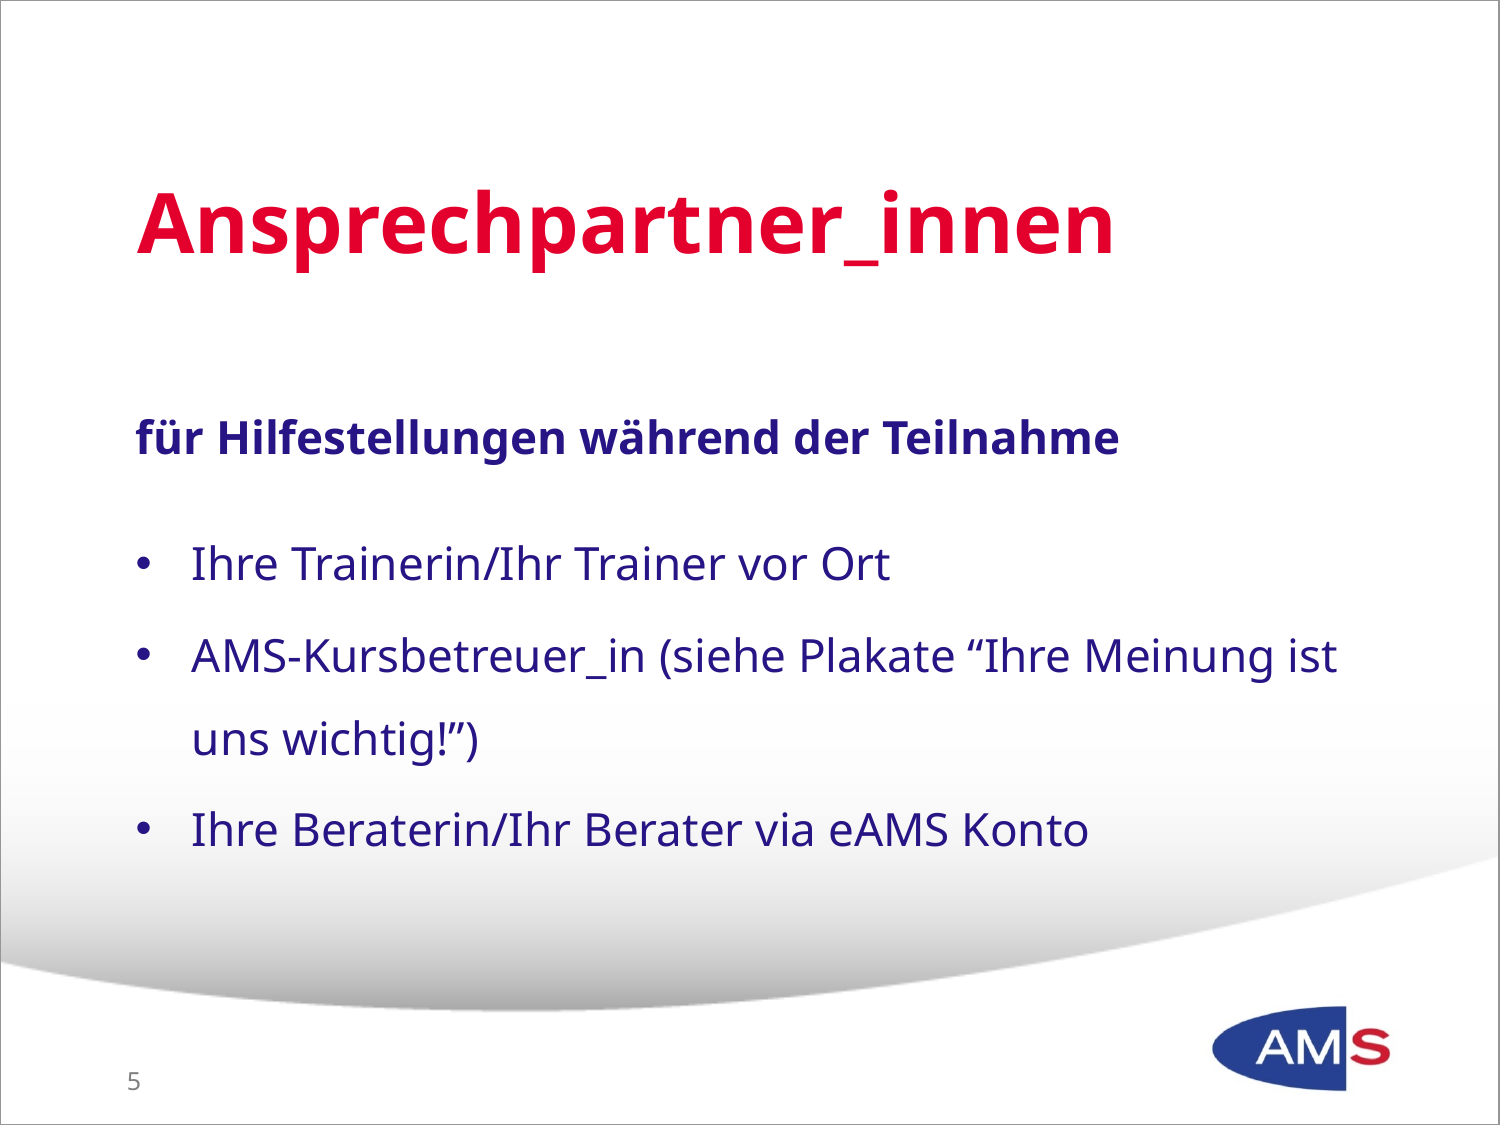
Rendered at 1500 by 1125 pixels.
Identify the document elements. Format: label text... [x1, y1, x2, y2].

picture [1, 1, 1498, 1124]
title Ansprechpartner_innen [122, 126, 1388, 315]
slide_number 4 [112, 1057, 463, 1118]
list für Hilfestellungen während der Teilnahme Ihre Trainerin/Ihr Trainer vor Ort AMS-Kursbetreuer_in (siehe Plakate “Ihre Meinung ist uns wichtig!”) Ihre Beraterin/Ihr Berater via eAMS Konto [120, 373, 1390, 976]
